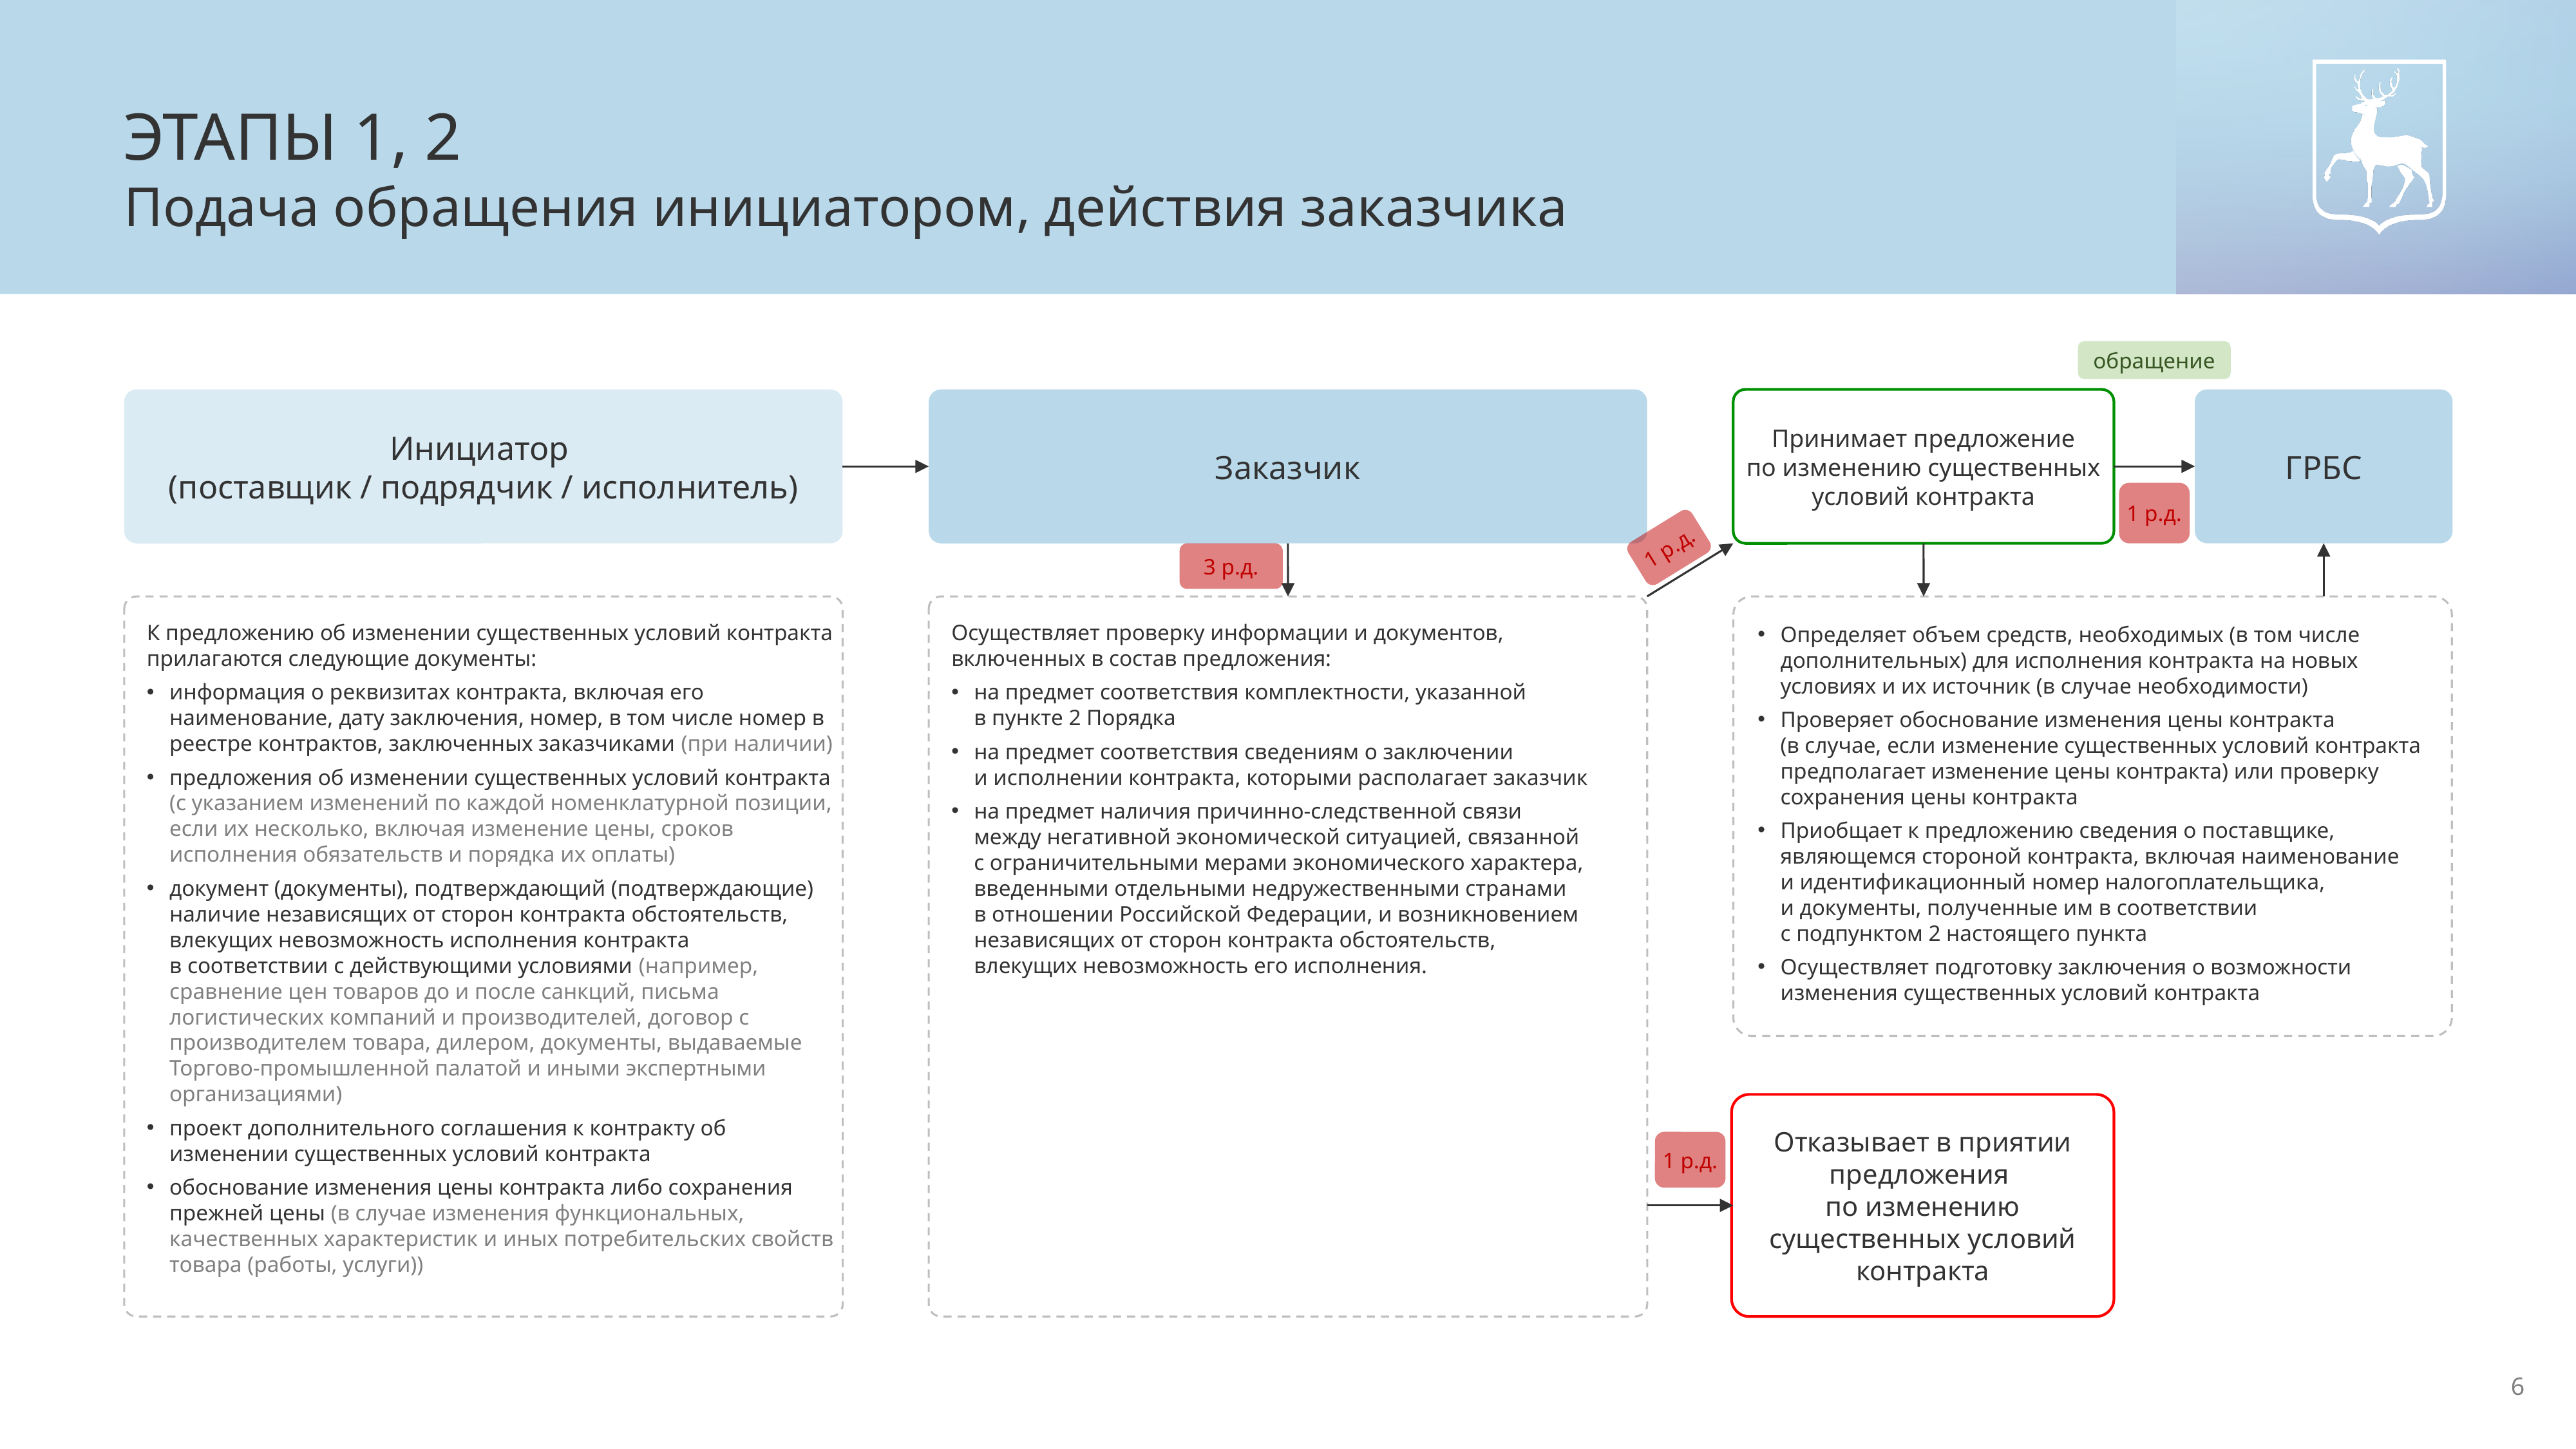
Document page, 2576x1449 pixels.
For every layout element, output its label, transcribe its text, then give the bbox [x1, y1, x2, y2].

text_box ГРБС [2195, 389, 2453, 544]
picture [2176, 0, 2576, 294]
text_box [1647, 543, 1734, 597]
text_box 1 р.д. [1654, 1131, 1727, 1189]
text_box обращение [2077, 340, 2231, 380]
text_box 1 р.д. [2118, 482, 2191, 544]
text_box [0, 0, 2176, 294]
text_box Определяет объем средств, необходимых (в том числе дополнительных) для исполнения контракта на новых условиях и их источник (в случае необходимости) Проверяет обоснование изменения цены контракта (в случае, если изменение существенных условий контракта предполагает изменение цены контракта) или проверку сохранения цены контракта Приобщает к предложению сведения о поставщике, являющемся стороной контракта, включая наименование и идентификационный номер налогоплательщика, и документы, полученные им в соответствии с подпунктом 2 настоящего пункта Осуществляет подготовку заключения о возможности изменения существенных условий контракта [1732, 596, 2453, 1037]
text_box Отказывает в приятии предложения по изменению существенных условий контракта [1731, 1094, 2114, 1317]
text_box 3 р.д. [1179, 542, 1283, 590]
text_box Принимает предложение по изменению существенных условий контракта [1732, 388, 2115, 544]
text_box К предложению об изменении существенных условий контракта прилагаются следующие документы: информация о реквизитах контракта, включая его наименование, дату заключения, номер, в том числе номер в реестре контрактов, заключенных заказчиками (при наличии) предложения об изменении существенных условий контракта (с указанием изменений по каждой номенклатурной позиции, если их несколько, включая изменение цены, сроков исполнения обязательств и порядка их оплаты) документ (документы), подтверждающий (подтверждающие) наличие независящих от сторон контракта обстоятельств, влекущих невозможность исполнения контракта в соответствии с действующими условиями (например, сравнение цен товаров до и после санкций, письма логистических компаний и производителей, договор с производителем товара, дилером, документы, выдаваемые Торгово-промышленной палатой и иными экспертными организациями) проект дополнительного соглашения к контракту об изменении существенных условий контракта обоснование изменения цены контракта либо сохранения прежней цены (в случае изменения функциональных, качественных характеристик и иных потребительских свойств товара (работы, услуги)) [123, 596, 844, 1318]
text_box Осуществляет проверку информации и документов, включенных в состав предложения: на предмет соответствия комплектности, указанной в пункте 2 Порядка на предмет соответствия сведениям о заключении и исполнении контракта, которыми располагает заказчик на предмет наличия причинно-следственной связи между негативной экономической ситуацией, связанной с ограничительными мерами экономического характера, введенными отдельными недружественными странами в отношении Российской Федерации, и возникновением независящих от сторон контракта обстоятельств, влекущих невозможность его исполнения. [928, 596, 1648, 1318]
text_box 1 р.д. [1626, 509, 1711, 583]
text_box Инициатор (поставщик / подрядчик / исполнитель) [124, 389, 843, 544]
text_box ЭТАПЫ 1, 2 Подача обращения инициатором, действия заказчика [124, 95, 2150, 294]
text_box Заказчик [929, 389, 1647, 544]
